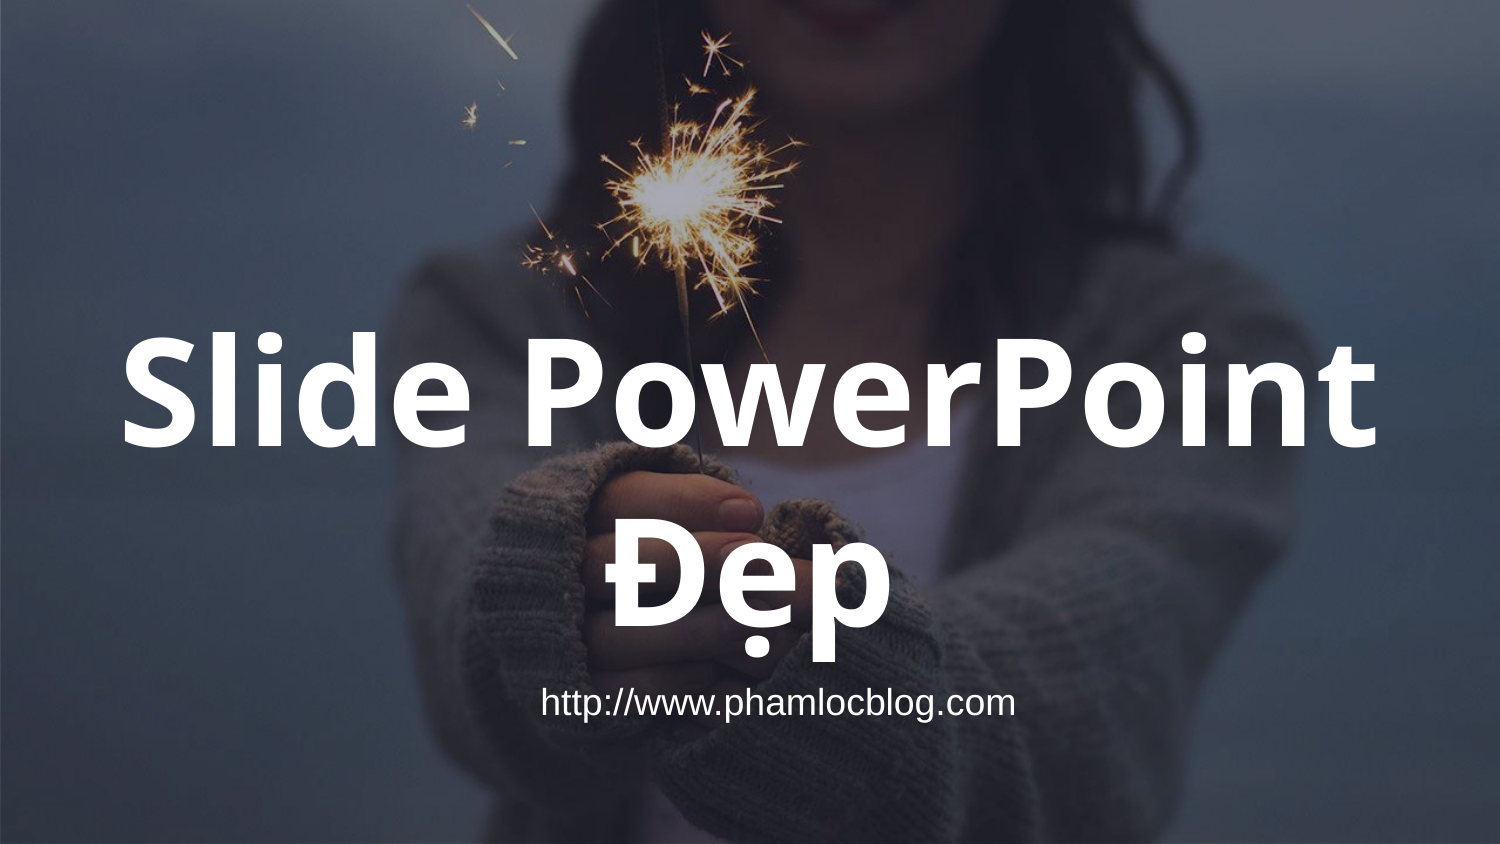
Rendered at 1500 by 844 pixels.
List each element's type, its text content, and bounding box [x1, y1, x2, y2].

text_box http://www.phamlocblog.com [354, 670, 1203, 731]
picture [0, 0, 1500, 844]
title Slide PowerPoint Đẹp [84, 286, 1416, 667]
